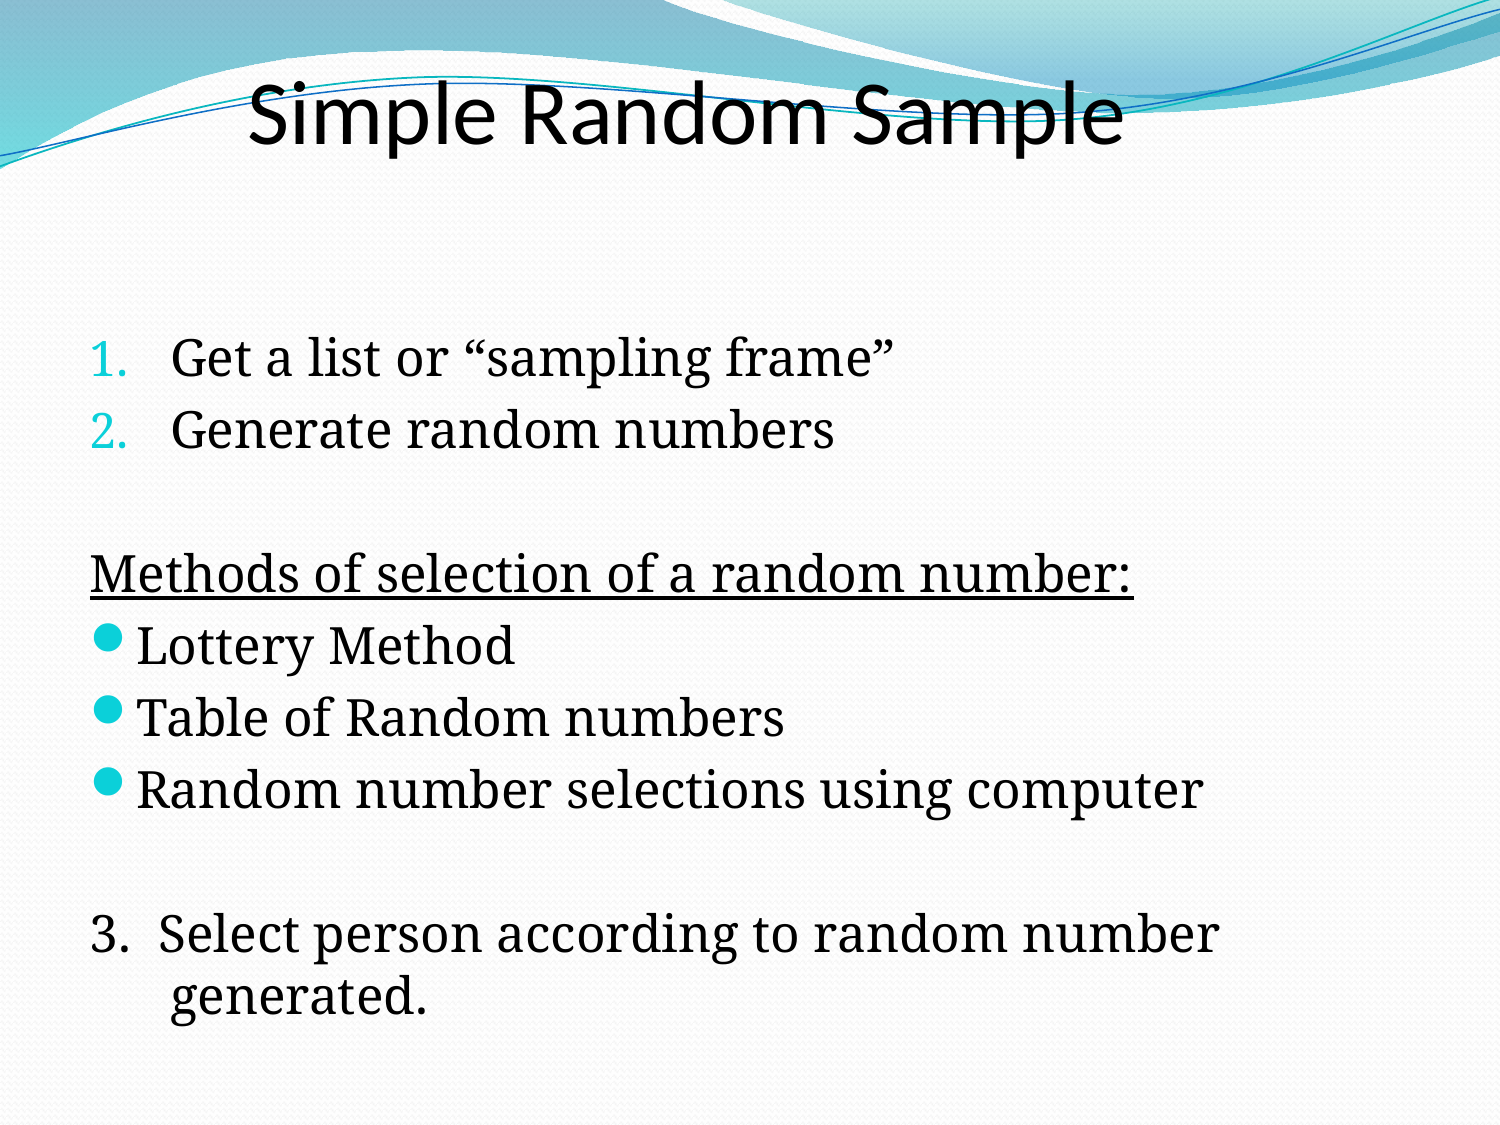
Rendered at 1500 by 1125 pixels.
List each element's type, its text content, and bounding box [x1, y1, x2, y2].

list Get a list or “sampling frame” Generate random numbers Methods of selection of a random number: Lottery Method Table of Random numbers Random number selections using computer 3. Select person according to random number generated. [75, 317, 1425, 1038]
text_box Simple Random Sample [75, 45, 1300, 233]
